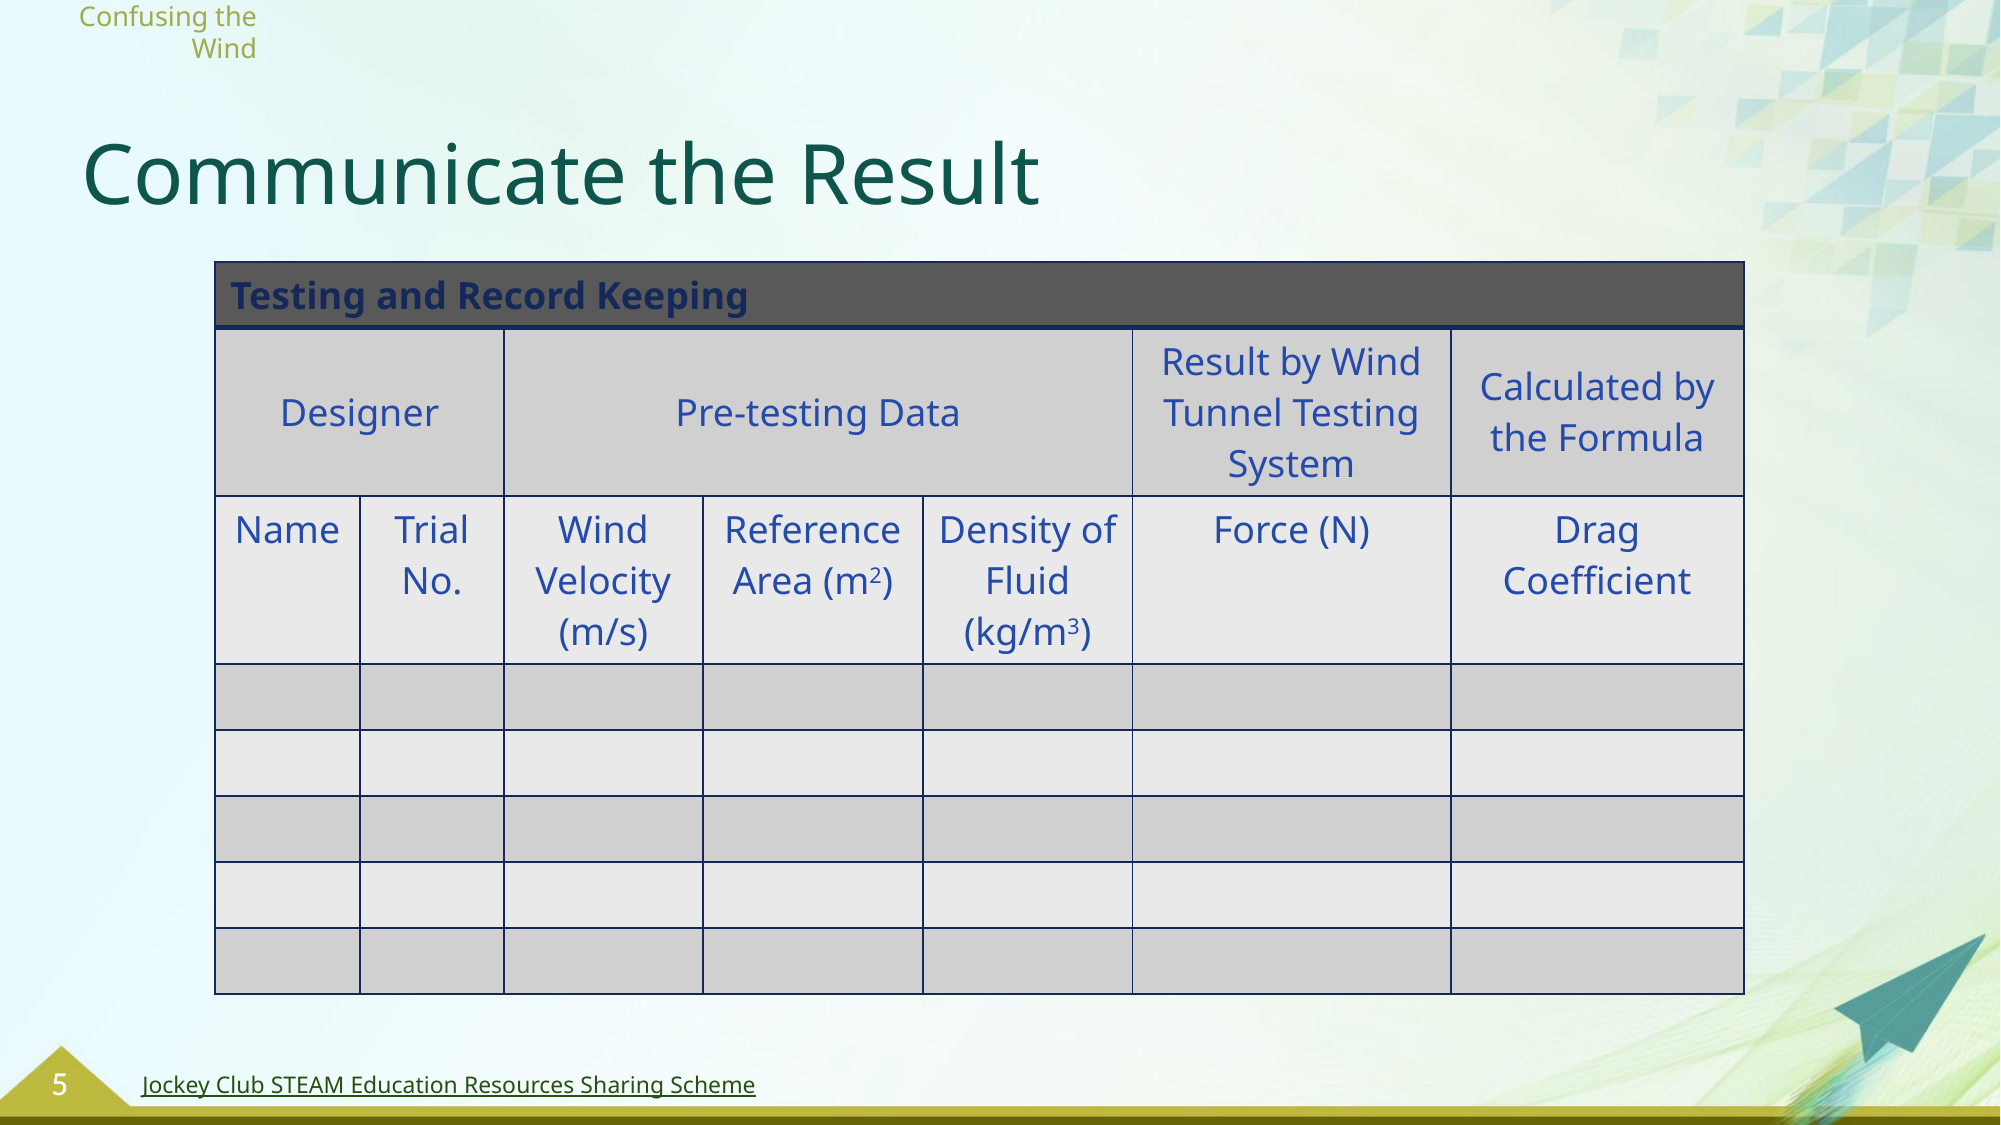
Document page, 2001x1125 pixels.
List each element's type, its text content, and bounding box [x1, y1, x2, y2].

table_cell [704, 797, 922, 861]
table_cell Result by Wind Tunnel Testing System [1133, 330, 1450, 495]
table_cell [216, 863, 359, 927]
table_cell [361, 665, 503, 729]
table_cell [1452, 665, 1743, 729]
table_cell [924, 863, 1132, 927]
table_cell [1133, 731, 1450, 795]
title Communicate the Result [61, 63, 1571, 279]
table_cell Calculated by the Formula [1452, 330, 1743, 495]
text_box 5 [18, 1052, 101, 1113]
table_cell [361, 929, 503, 993]
table_cell [505, 731, 702, 795]
table_cell Pre-testing Data [505, 330, 1132, 495]
table_cell [216, 797, 359, 861]
table_cell [924, 731, 1132, 795]
table_cell [1452, 929, 1743, 993]
table_cell [704, 863, 922, 927]
table_cell [704, 731, 922, 795]
table_cell [1133, 929, 1450, 993]
table_cell Reference Area (m2) [704, 497, 922, 663]
table_cell Trial No. [361, 497, 503, 663]
table_cell [1133, 863, 1450, 927]
table_cell Name [216, 497, 359, 663]
table_cell [924, 665, 1132, 729]
table_cell [361, 731, 503, 795]
table_cell [216, 731, 359, 795]
table_cell Designer [216, 330, 503, 495]
table_cell [505, 929, 702, 993]
table_cell Density of Fluid (kg/m3) [924, 497, 1132, 663]
table_cell [704, 929, 922, 993]
table_cell [1452, 863, 1743, 927]
table_cell [1133, 797, 1450, 861]
table_cell [1133, 665, 1450, 729]
table_cell Drag Coefficient [1452, 497, 1743, 663]
table_cell [1452, 797, 1743, 861]
table_cell [924, 929, 1132, 993]
table_cell [924, 797, 1132, 861]
table_cell [704, 665, 922, 729]
table_cell [361, 797, 503, 861]
table_cell [505, 665, 702, 729]
table_cell Force (N) [1133, 497, 1450, 663]
table_cell [1452, 731, 1743, 795]
table_cell [505, 863, 702, 927]
picture [0, 0, 2001, 1125]
table_cell [361, 863, 503, 927]
table_cell [216, 665, 359, 729]
table_cell [216, 929, 359, 993]
table_cell [505, 797, 702, 861]
table_header Testing and Record Keeping [216, 263, 1743, 325]
table_cell Wind Velocity (m/s) [505, 497, 702, 663]
